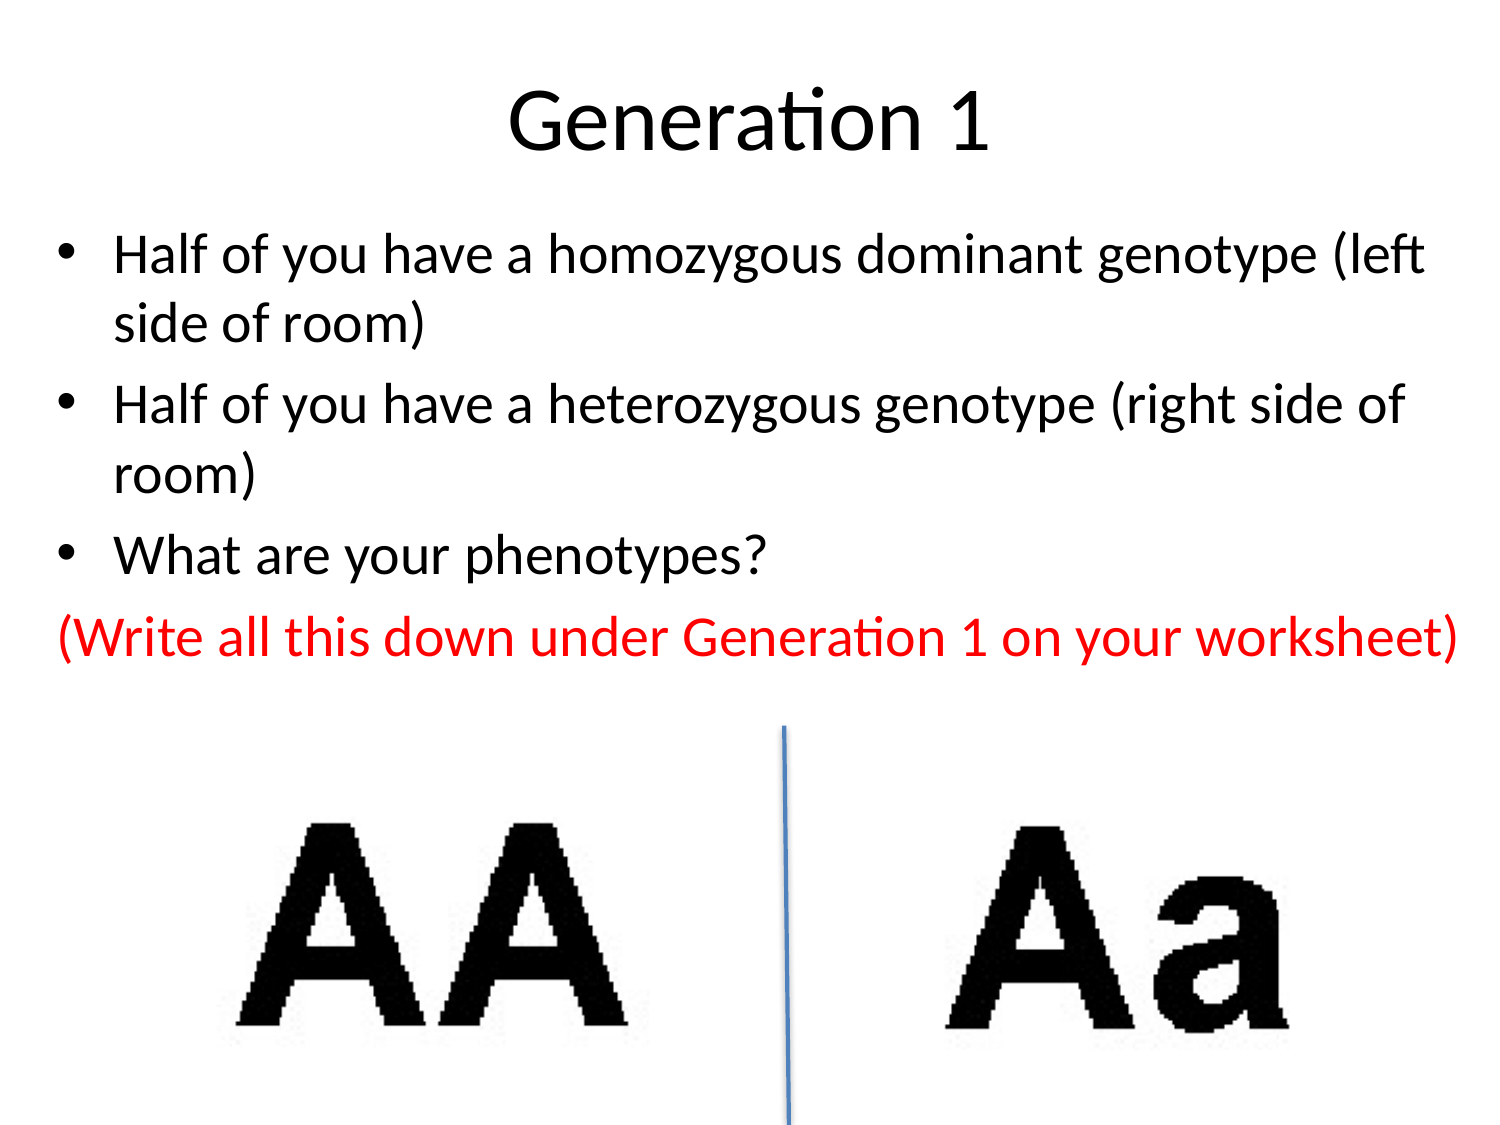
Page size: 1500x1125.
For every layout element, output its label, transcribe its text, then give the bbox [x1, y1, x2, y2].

picture [852, 763, 1426, 1065]
title Generation 1 [75, 20, 1425, 207]
list Half of you have a homozygous dominant genotype (left side of room) Half of you have a heterozygous genotype (right side of room) What are your phenotypes? (Write all this down under Generation 1 on your worksheet) [41, 207, 1479, 679]
picture [154, 763, 736, 1087]
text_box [783, 725, 790, 1125]
